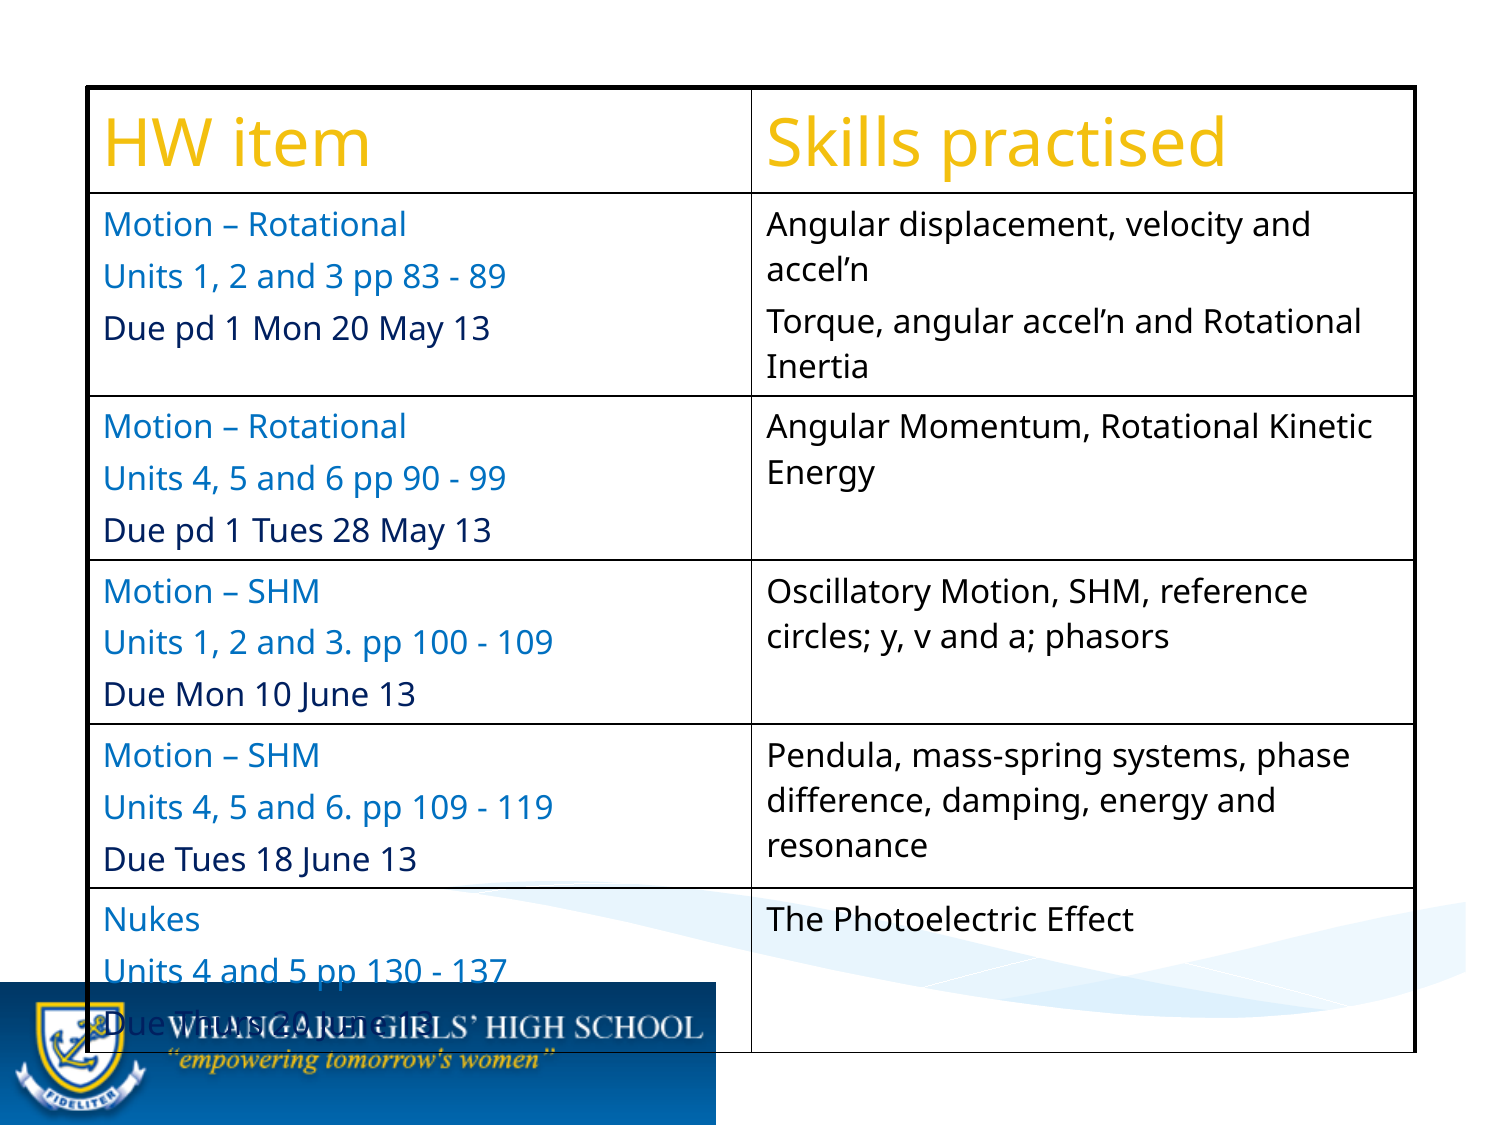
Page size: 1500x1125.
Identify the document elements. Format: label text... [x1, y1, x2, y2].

table_cell Motion – Rotational Units 1, 2 and 3 pp 83 - 89 Due pd 1 Mon 20 May 13 [90, 194, 751, 395]
table_cell The Photoelectric Effect [752, 889, 1413, 1052]
table_header Skills practised [752, 90, 1413, 192]
table_header HW item [90, 90, 751, 192]
table_cell Angular displacement, velocity and accel’n Torque, angular accel’n and Rotational Inertia [752, 194, 1413, 395]
table_cell Nukes Units 4 and 5 pp 130 - 137 Due Thurs 20 June 13 [90, 889, 751, 1052]
table_cell Motion – Rotational Units 4, 5 and 6 pp 90 - 99 Due pd 1 Tues 28 May 13 [90, 397, 751, 559]
table_cell Oscillatory Motion, SHM, reference circles; y, v and a; phasors [752, 561, 1413, 723]
table_cell Pendula, mass-spring systems, phase difference, damping, energy and resonance [752, 725, 1413, 887]
table_cell Motion – SHM Units 1, 2 and 3. pp 100 - 109 Due Mon 10 June 13 [90, 561, 751, 723]
table_cell Angular Momentum, Rotational Kinetic Energy [752, 397, 1413, 559]
picture [0, 982, 716, 1125]
table_cell Motion – SHM Units 4, 5 and 6. pp 109 - 119 Due Tues 18 June 13 [90, 725, 751, 887]
